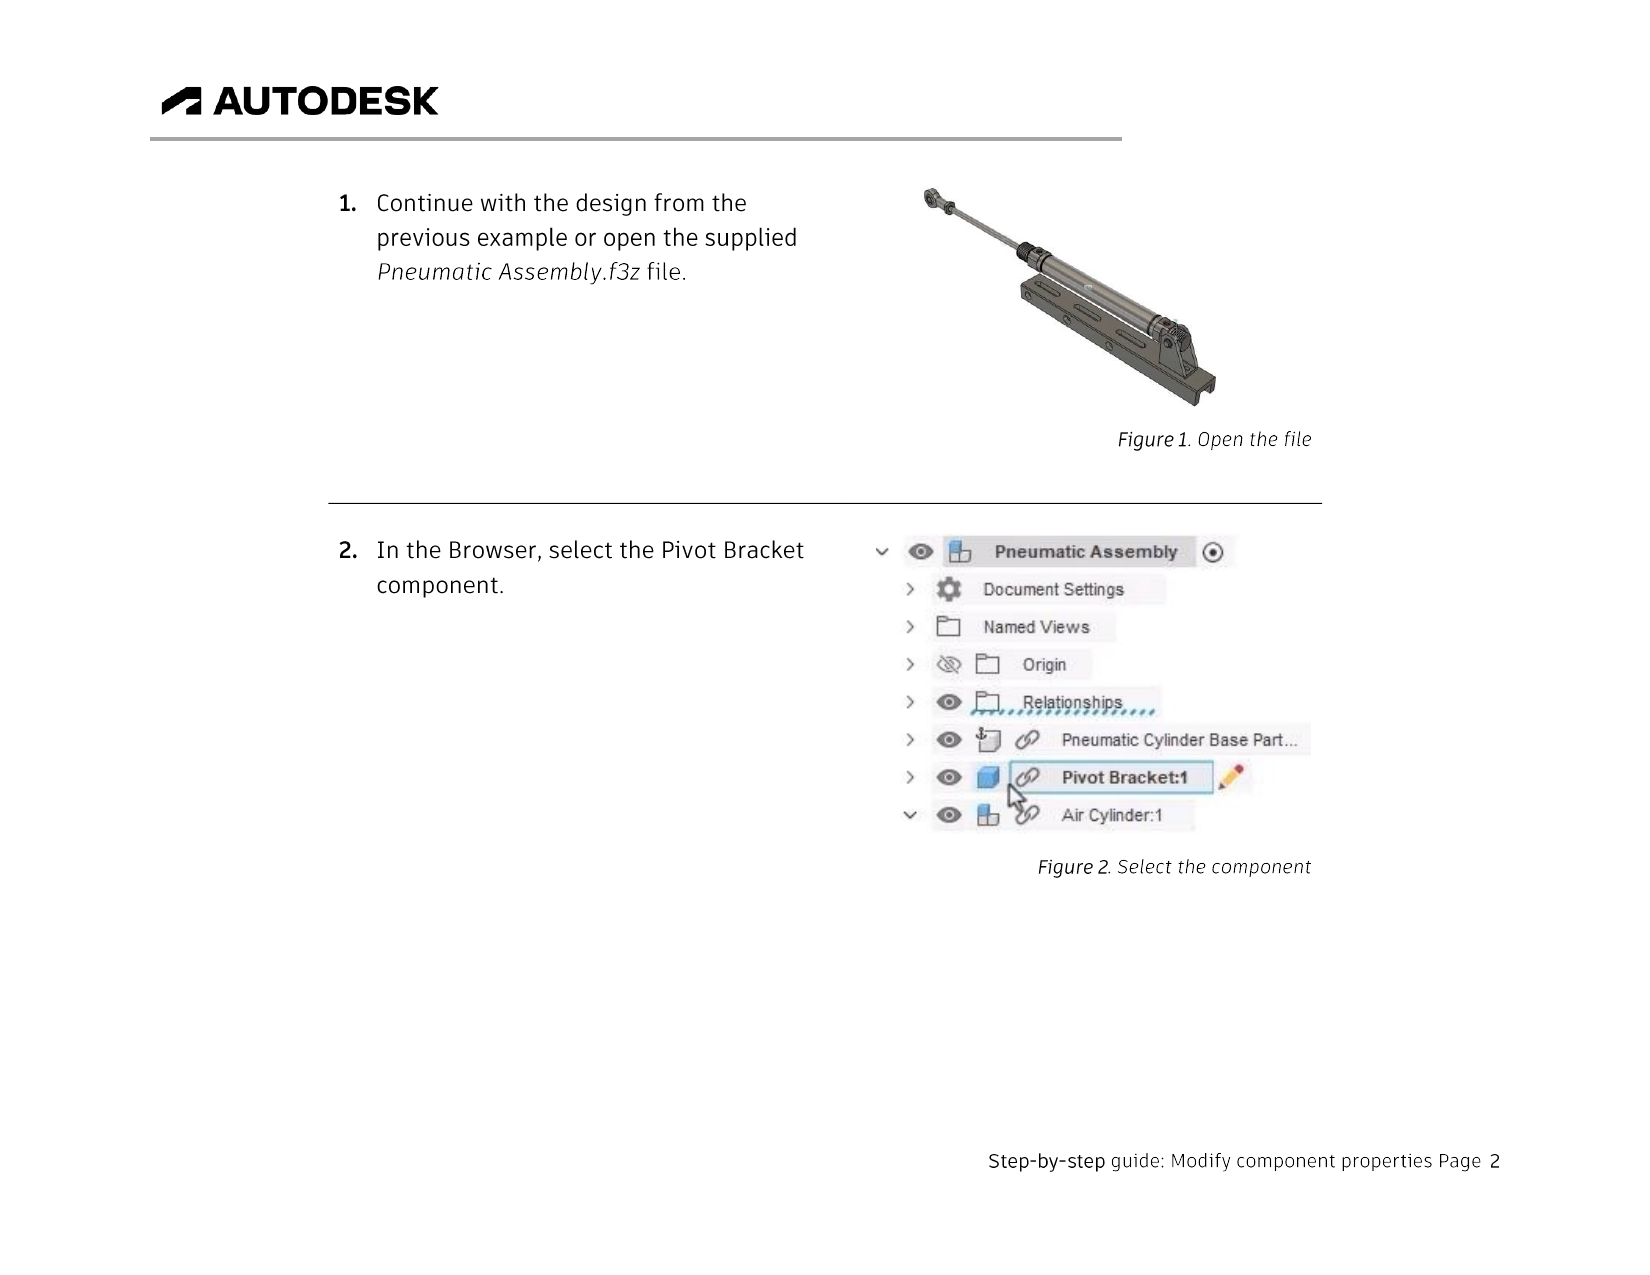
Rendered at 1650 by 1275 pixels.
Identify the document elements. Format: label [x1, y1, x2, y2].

picture [338, 533, 368, 567]
picture [920, 186, 1216, 407]
picture [338, 186, 366, 219]
text_box [1117, 425, 1320, 453]
picture [160, 85, 439, 116]
text_box [376, 186, 815, 289]
text_box [988, 1147, 1511, 1175]
text_box [376, 533, 822, 601]
picture [875, 533, 1311, 834]
text_box [1036, 852, 1321, 880]
